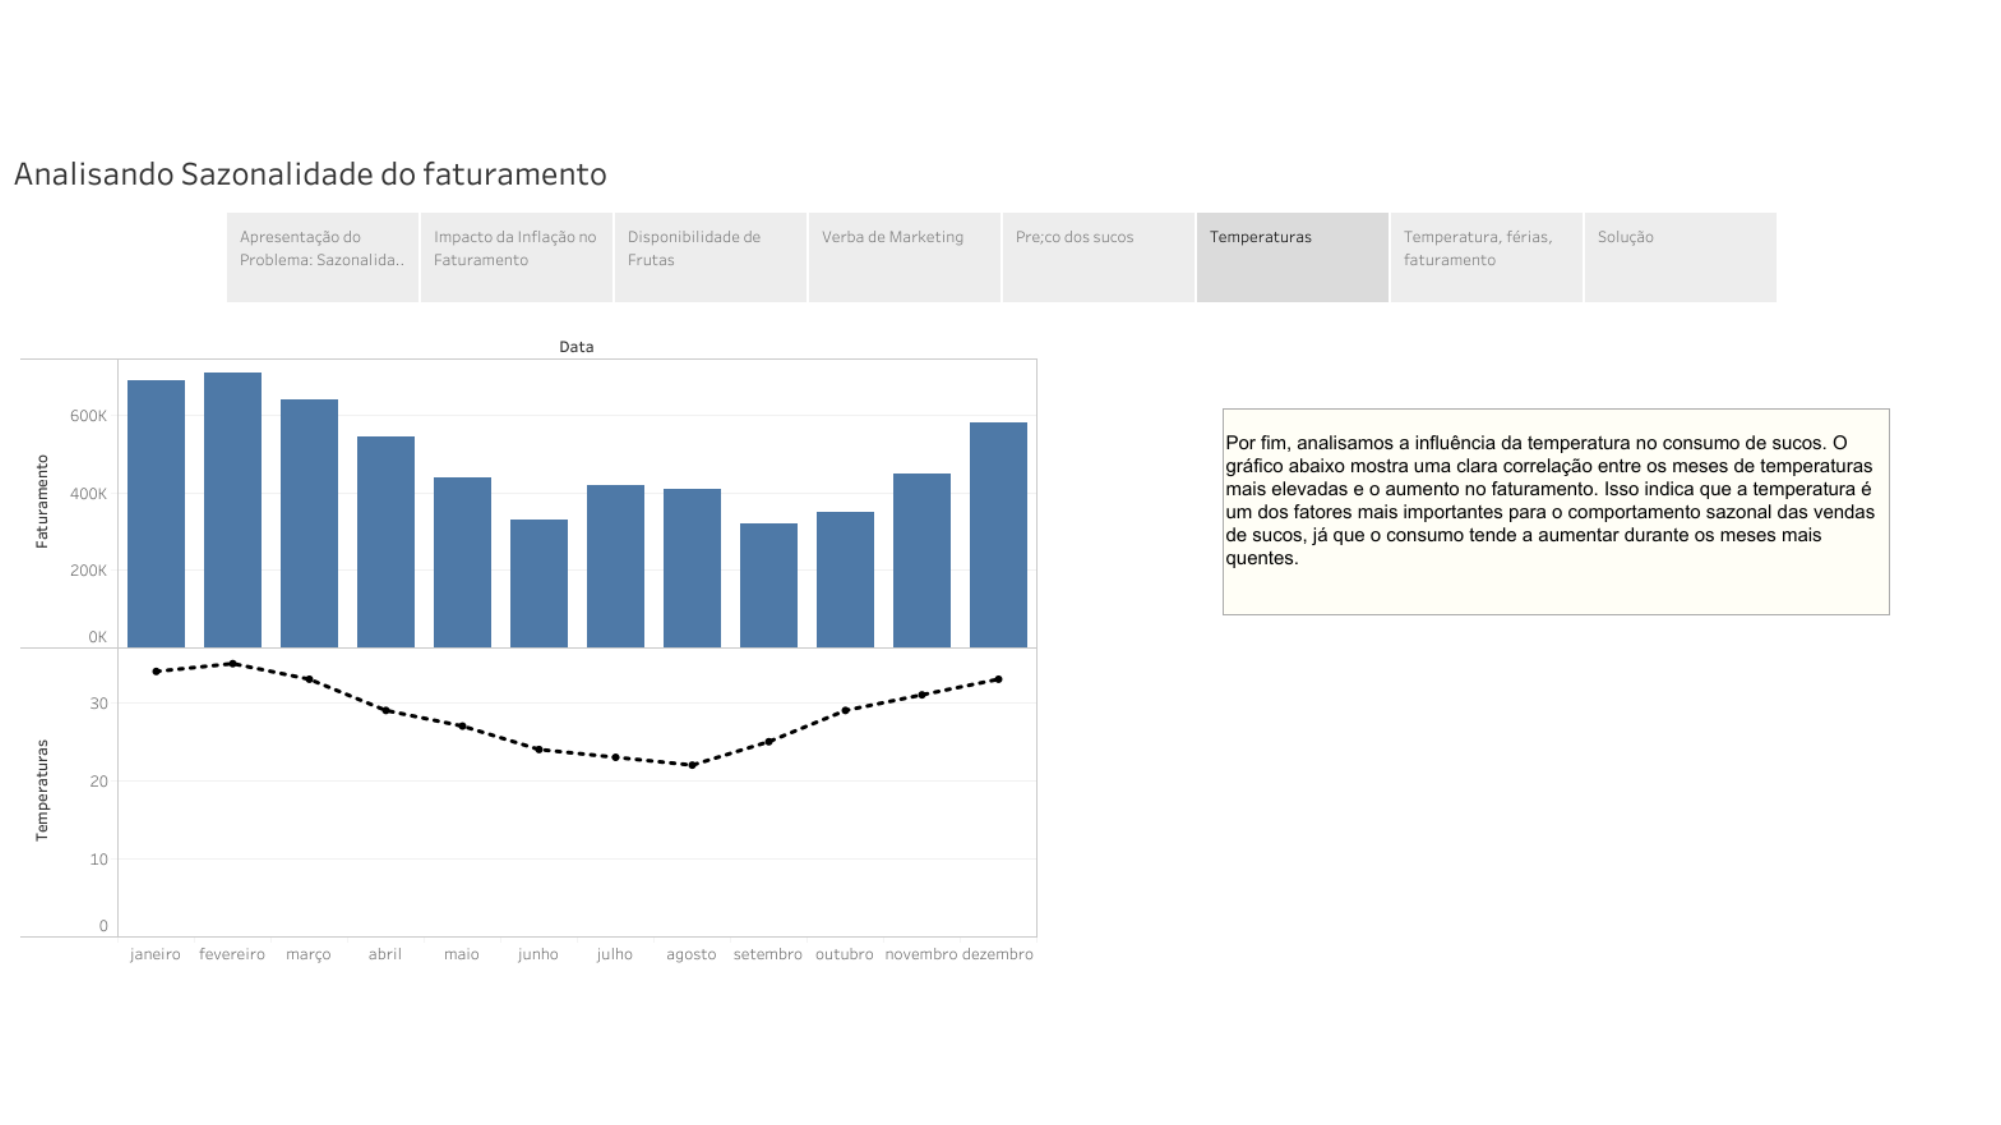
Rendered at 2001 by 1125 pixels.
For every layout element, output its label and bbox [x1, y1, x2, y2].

picture [0, 140, 2000, 985]
